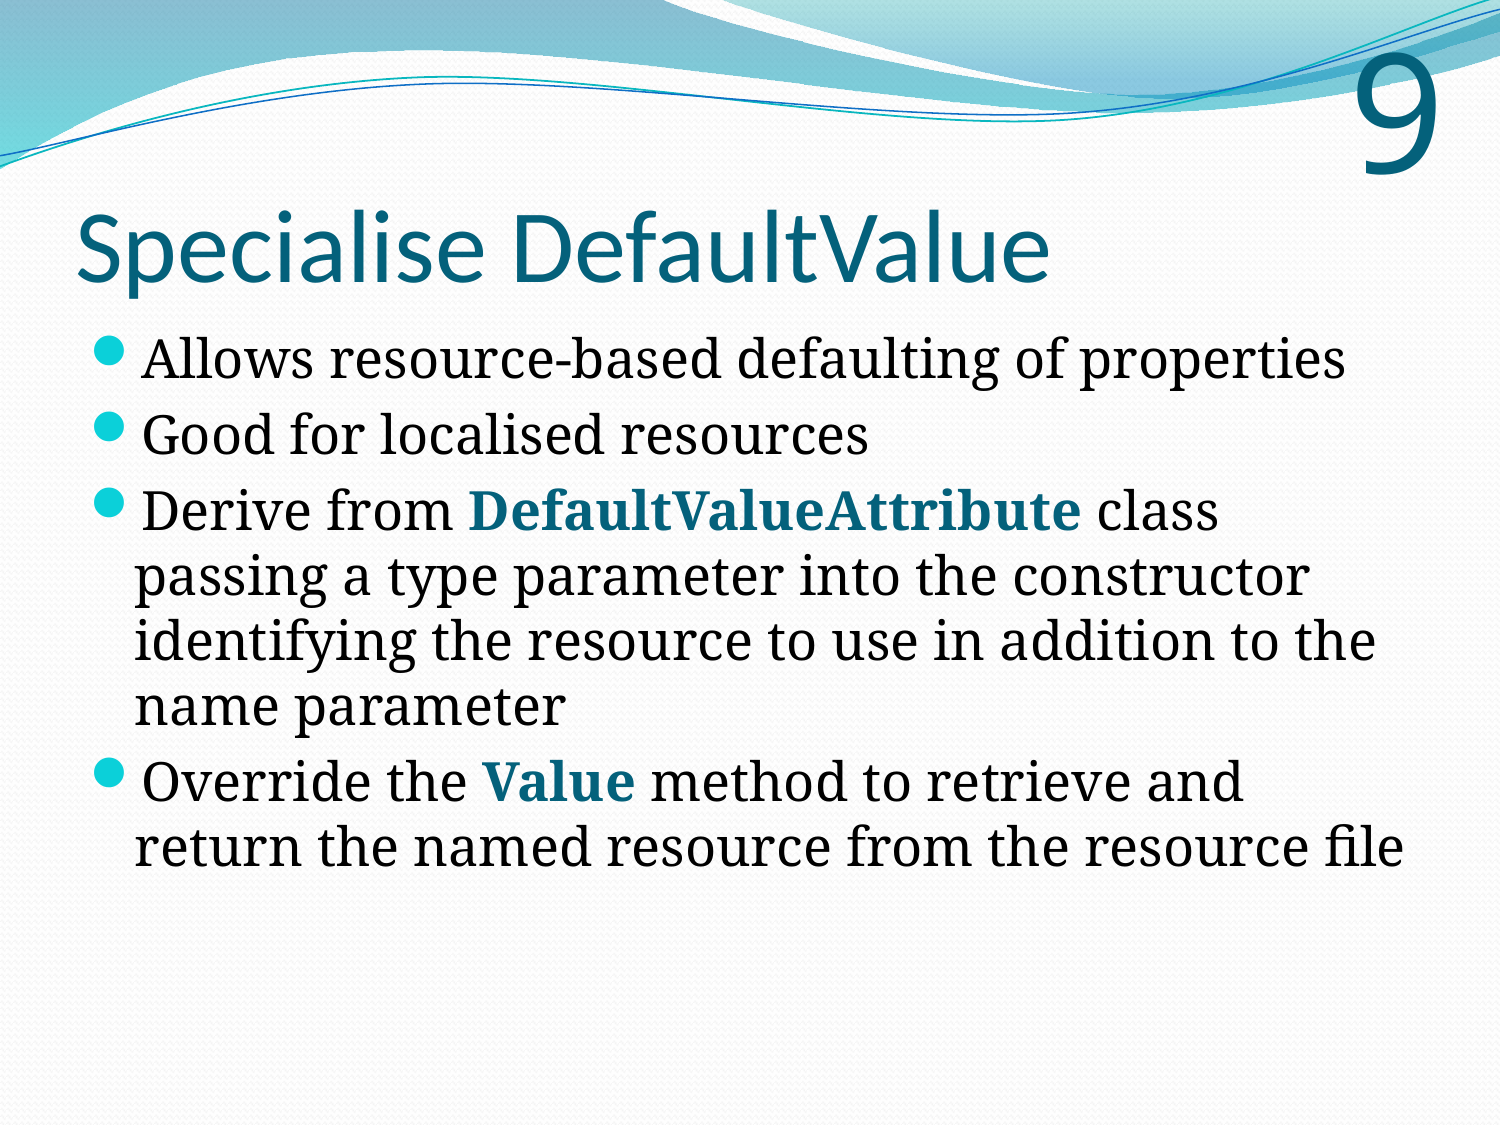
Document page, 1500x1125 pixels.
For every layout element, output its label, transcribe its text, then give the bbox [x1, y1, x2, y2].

title Specialise DefaultValue [75, 115, 1425, 303]
list Allows resource-based defaulting of properties Good for localised resources Derive from DefaultValueAttribute class passing a type parameter into the constructor identifying the resource to use in addition to the name parameter Override the Value method to retrieve and return the named resource from the resource file [75, 317, 1425, 1038]
text_box 9 [1334, 0, 1460, 215]
